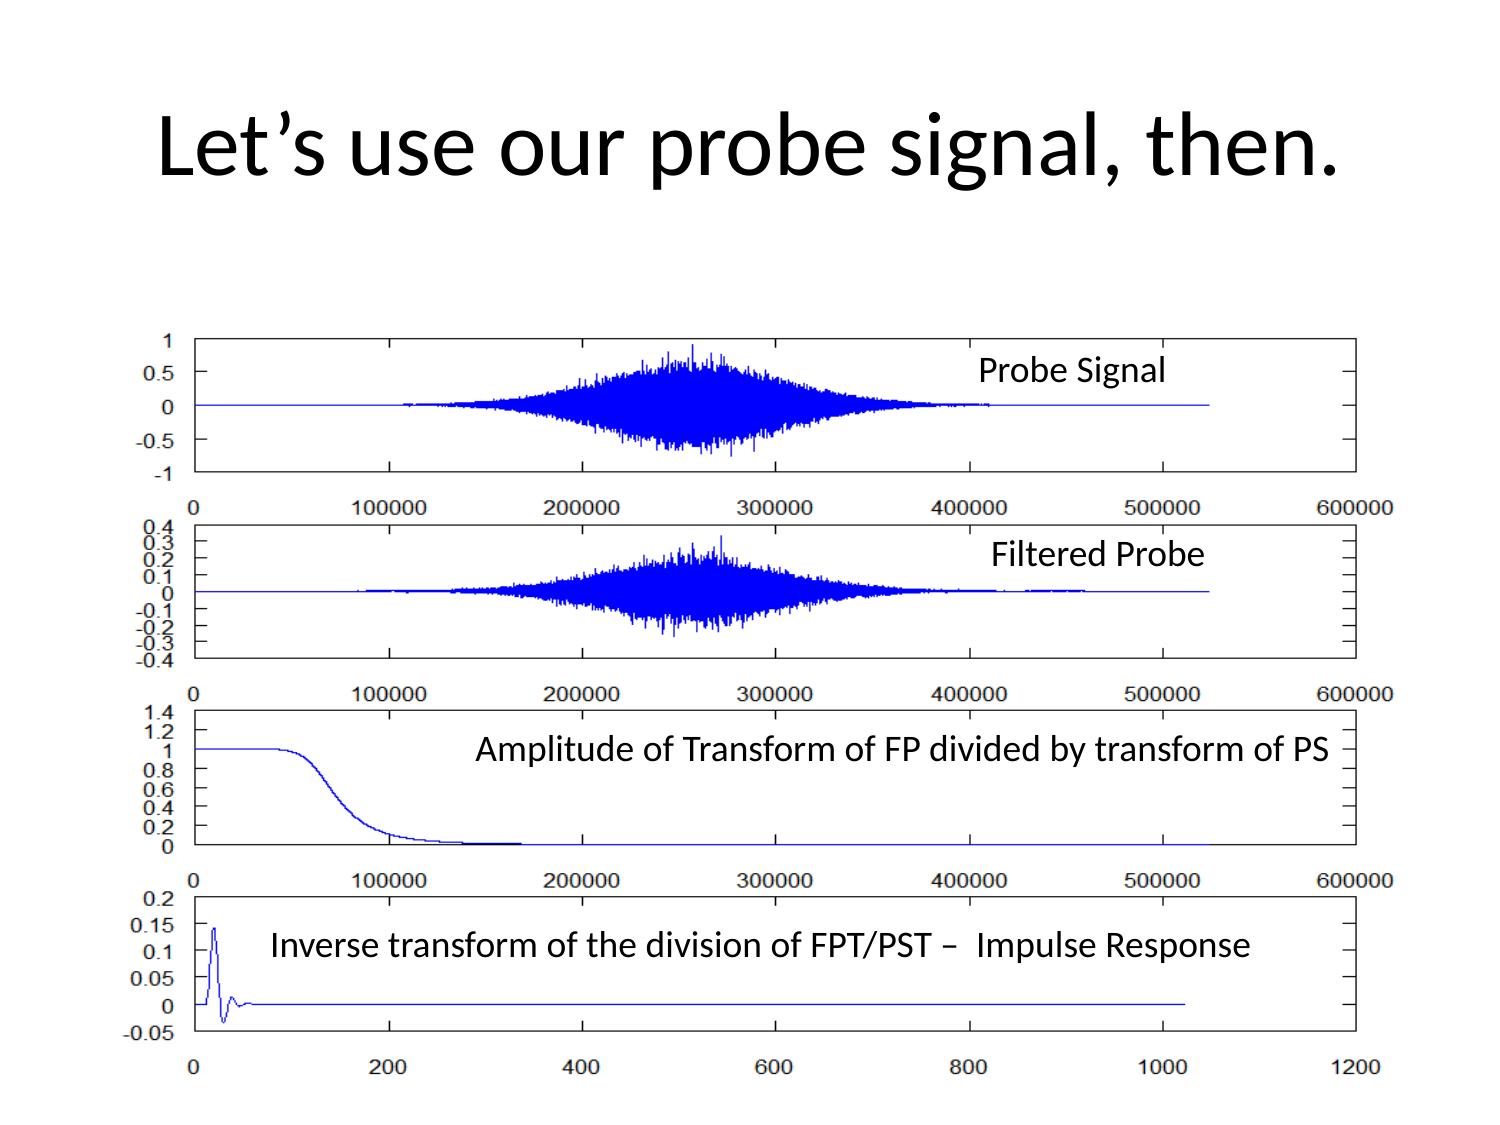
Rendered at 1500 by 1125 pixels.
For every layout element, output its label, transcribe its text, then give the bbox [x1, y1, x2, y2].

title Let’s use our probe signal, then. [75, 45, 1425, 233]
picture [0, 274, 1500, 1125]
